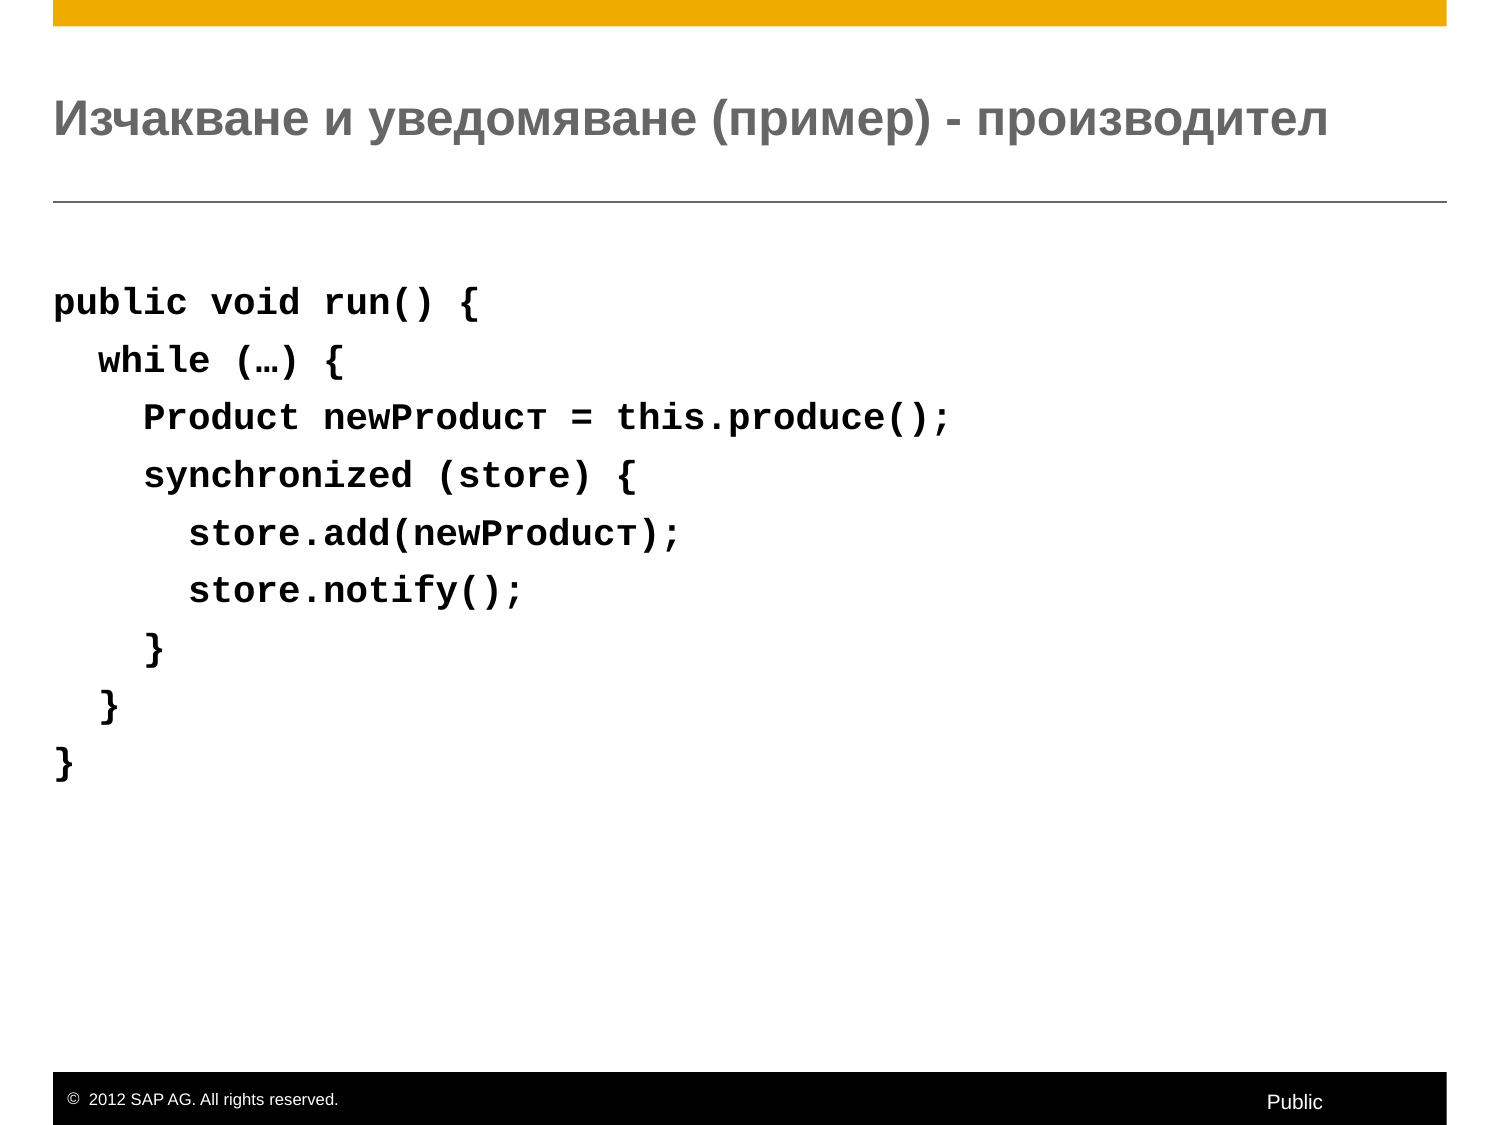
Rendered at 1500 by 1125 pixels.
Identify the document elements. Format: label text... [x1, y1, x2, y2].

title Изчакване и уведомяване (пример) - производител [53, 53, 1447, 178]
list public void run() { while (…) { Product newProducт = this.produce(); synchronized (store) { store.add(newProducт); store.notify(); } } } [53, 277, 1447, 998]
